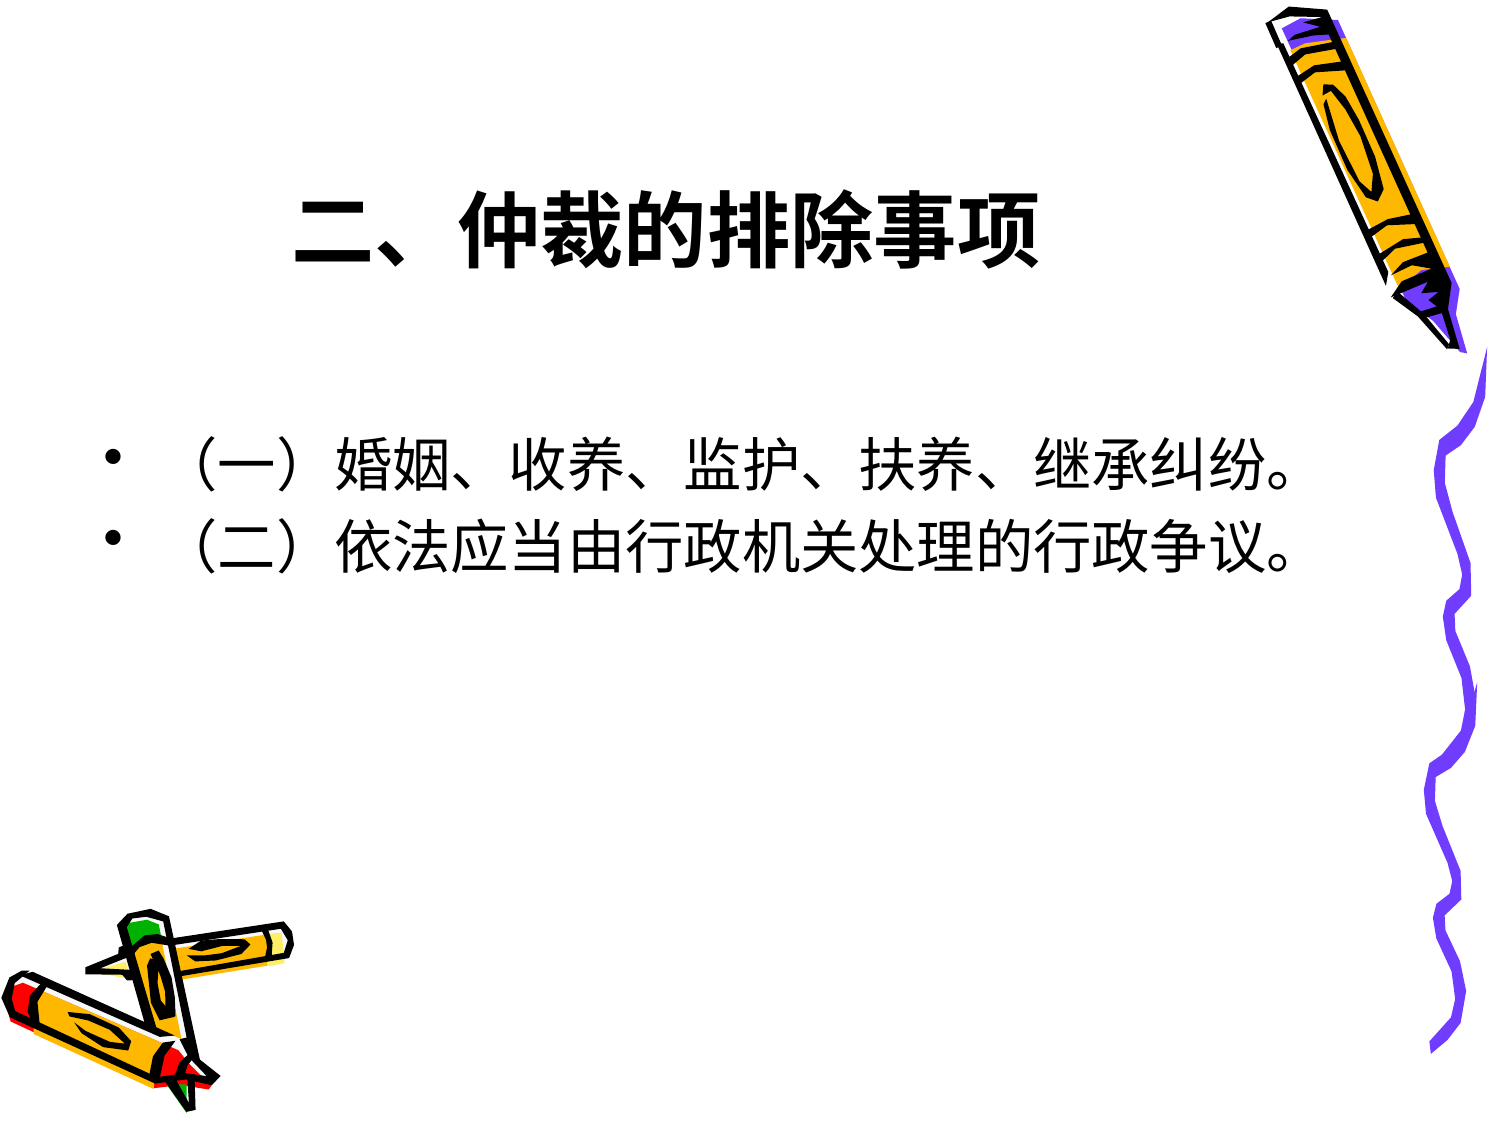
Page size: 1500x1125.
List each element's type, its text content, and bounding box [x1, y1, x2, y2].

list （一）婚姻、收养、监护、扶养、继承纠纷。 （二）依法应当由行政机关处理的行政争议。 [88, 420, 1376, 901]
title 二、仲裁的排除事项 [112, 24, 1240, 288]
